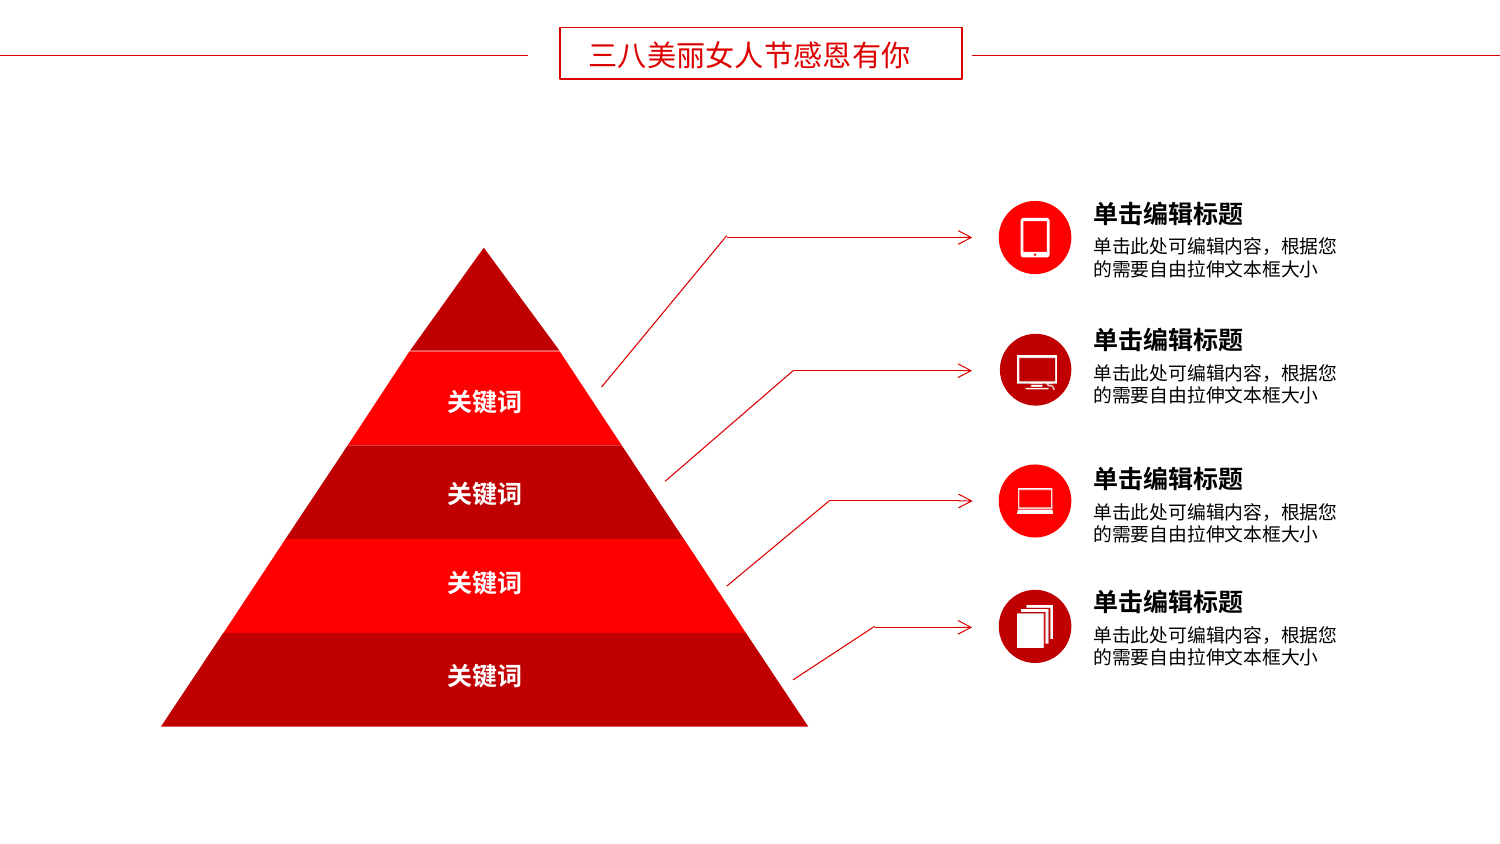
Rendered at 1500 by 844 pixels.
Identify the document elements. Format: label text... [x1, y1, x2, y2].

text_box [224, 539, 746, 632]
text_box [160, 632, 809, 727]
text_box 单击编辑标题 [1093, 463, 1381, 494]
text_box [560, 27, 963, 80]
text_box [388, 351, 581, 383]
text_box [601, 235, 727, 388]
text_box [998, 464, 1072, 538]
text_box [998, 200, 1072, 275]
picture [1017, 355, 1057, 390]
text_box [410, 247, 560, 351]
text_box 关键词 [324, 657, 645, 694]
picture [1017, 487, 1054, 514]
text_box 单击此处可编辑内容，根据您的需要自由拉伸文本框大小 [1093, 500, 1344, 546]
text_box [998, 589, 1072, 664]
text_box 关键词 [362, 475, 607, 512]
text_box 单击此处可编辑内容，根据您的需要自由拉伸文本框大小 [1093, 234, 1344, 280]
text_box 单击编辑标题 [1093, 198, 1381, 229]
text_box [285, 445, 684, 539]
text_box 单击此处可编辑内容，根据您的需要自由拉伸文本框大小 [1093, 623, 1344, 669]
text_box [1020, 217, 1050, 258]
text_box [792, 626, 875, 680]
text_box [726, 500, 830, 587]
text_box 单击编辑标题 [1093, 324, 1381, 355]
picture [1017, 604, 1054, 649]
text_box [999, 333, 1072, 406]
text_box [664, 370, 794, 482]
text_box 单击编辑标题 [1093, 586, 1381, 617]
text_box 关键词 [380, 383, 590, 420]
text_box 单击此处可编辑内容，根据您的需要自由拉伸文本框大小 [1093, 361, 1344, 407]
text_box 关键词 [324, 564, 645, 600]
text_box [347, 396, 622, 445]
